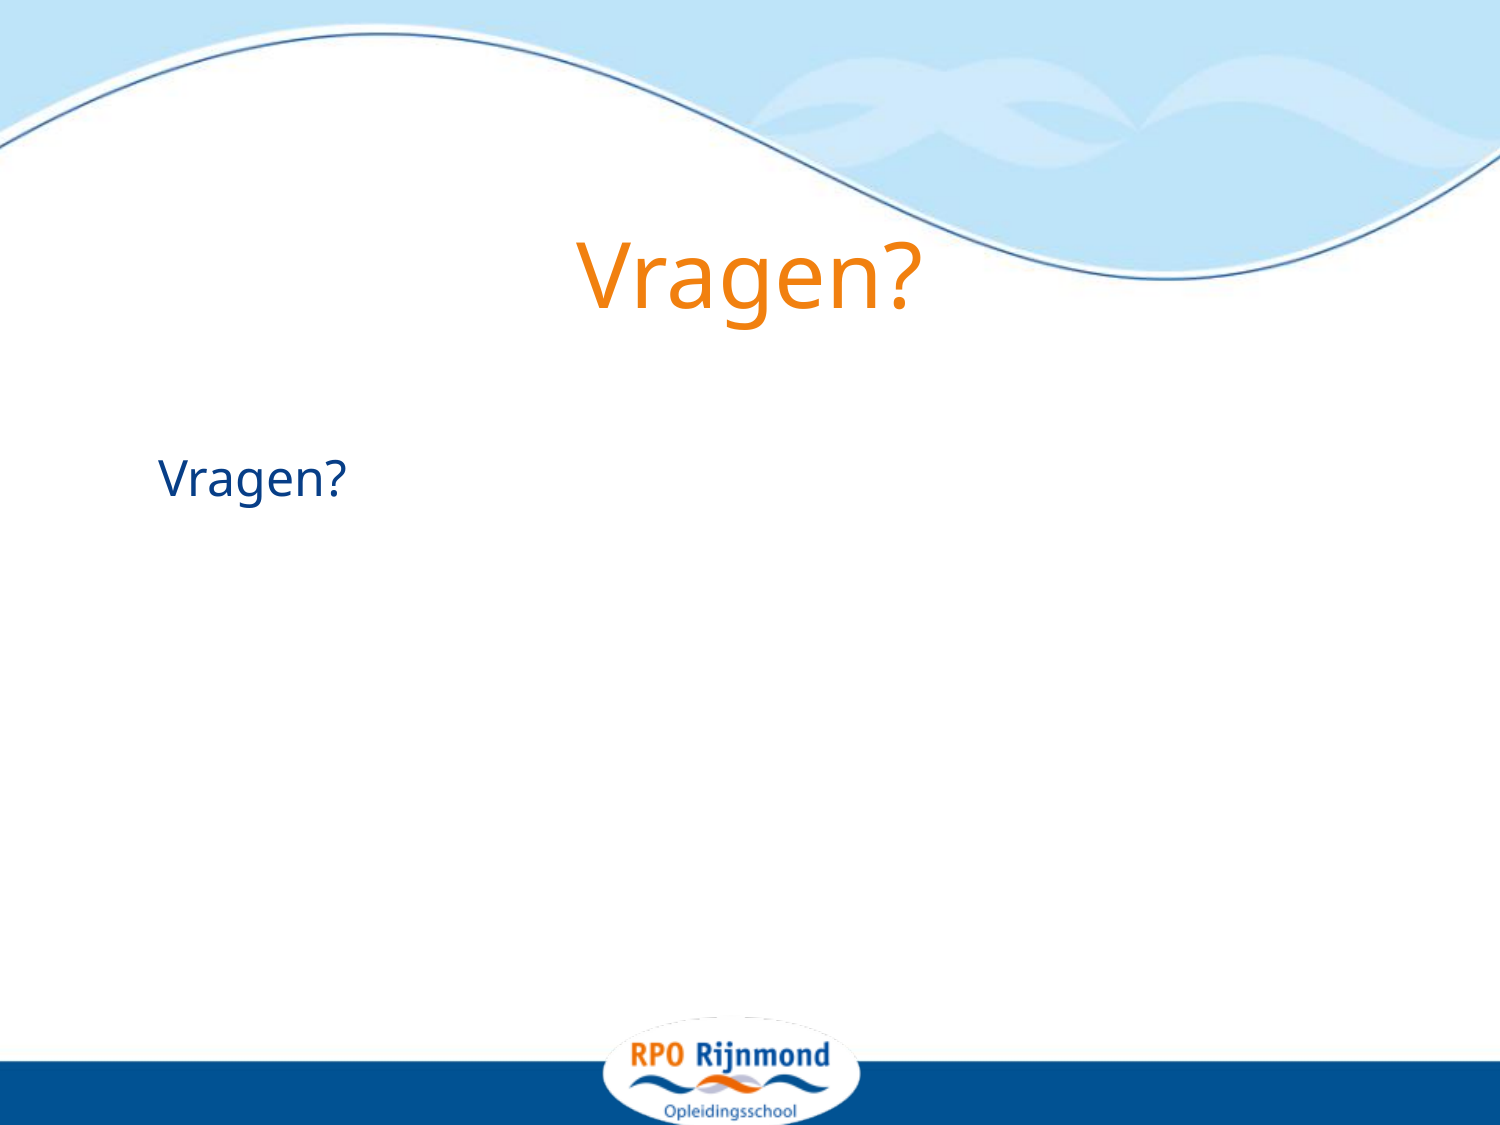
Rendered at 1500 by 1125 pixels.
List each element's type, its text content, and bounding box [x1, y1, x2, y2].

picture [0, 0, 1500, 1125]
title Vragen? [75, 148, 1425, 396]
list Vragen? [143, 438, 1359, 1005]
